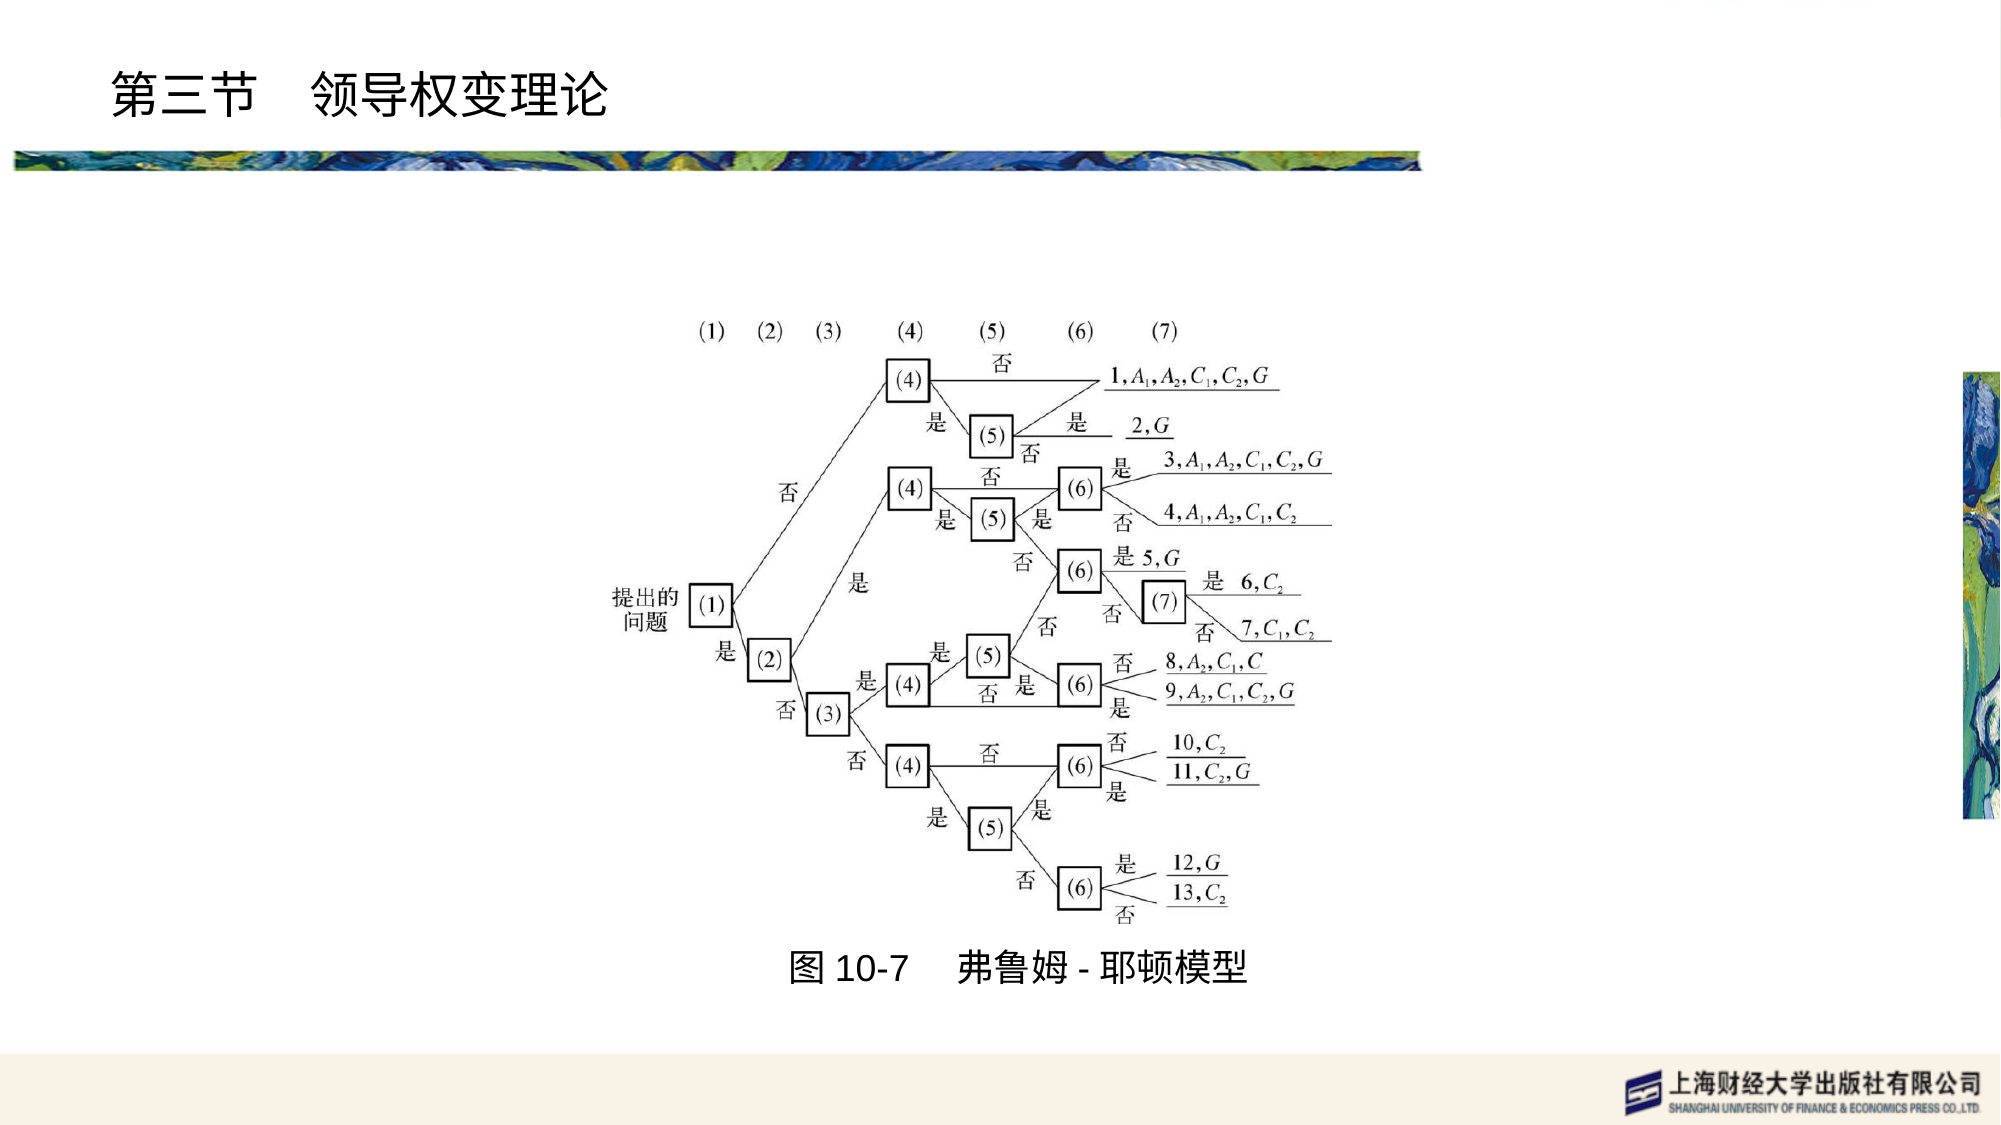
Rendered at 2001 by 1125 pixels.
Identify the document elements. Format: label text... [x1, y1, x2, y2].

picture [0, 0, 2001, 1125]
text_box 图10-7 弗鲁姆-耶顿模型 [583, 936, 1417, 997]
title 第三节 领导权变理论 [94, 42, 1451, 146]
